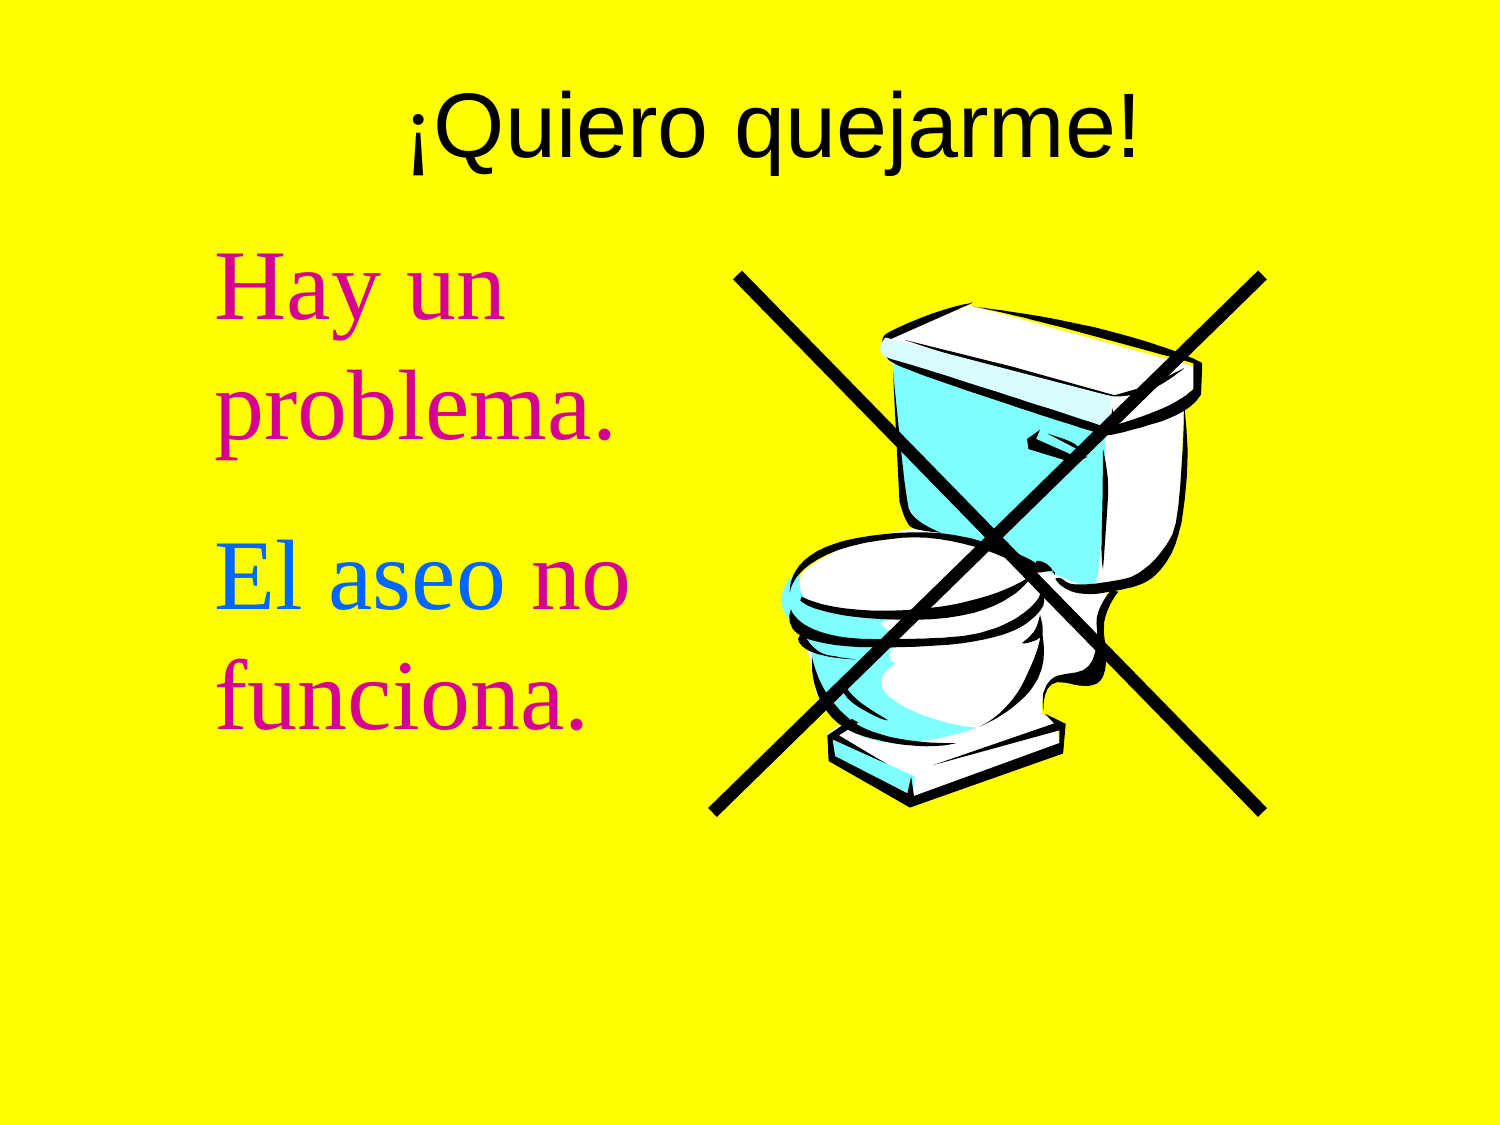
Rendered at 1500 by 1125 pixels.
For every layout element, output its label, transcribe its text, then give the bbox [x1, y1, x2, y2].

picture [761, 302, 1203, 808]
text_box Hay un problema. El aseo no funciona. [200, 242, 763, 757]
text_box ¡Quiero quejarme! [135, 0, 1411, 242]
